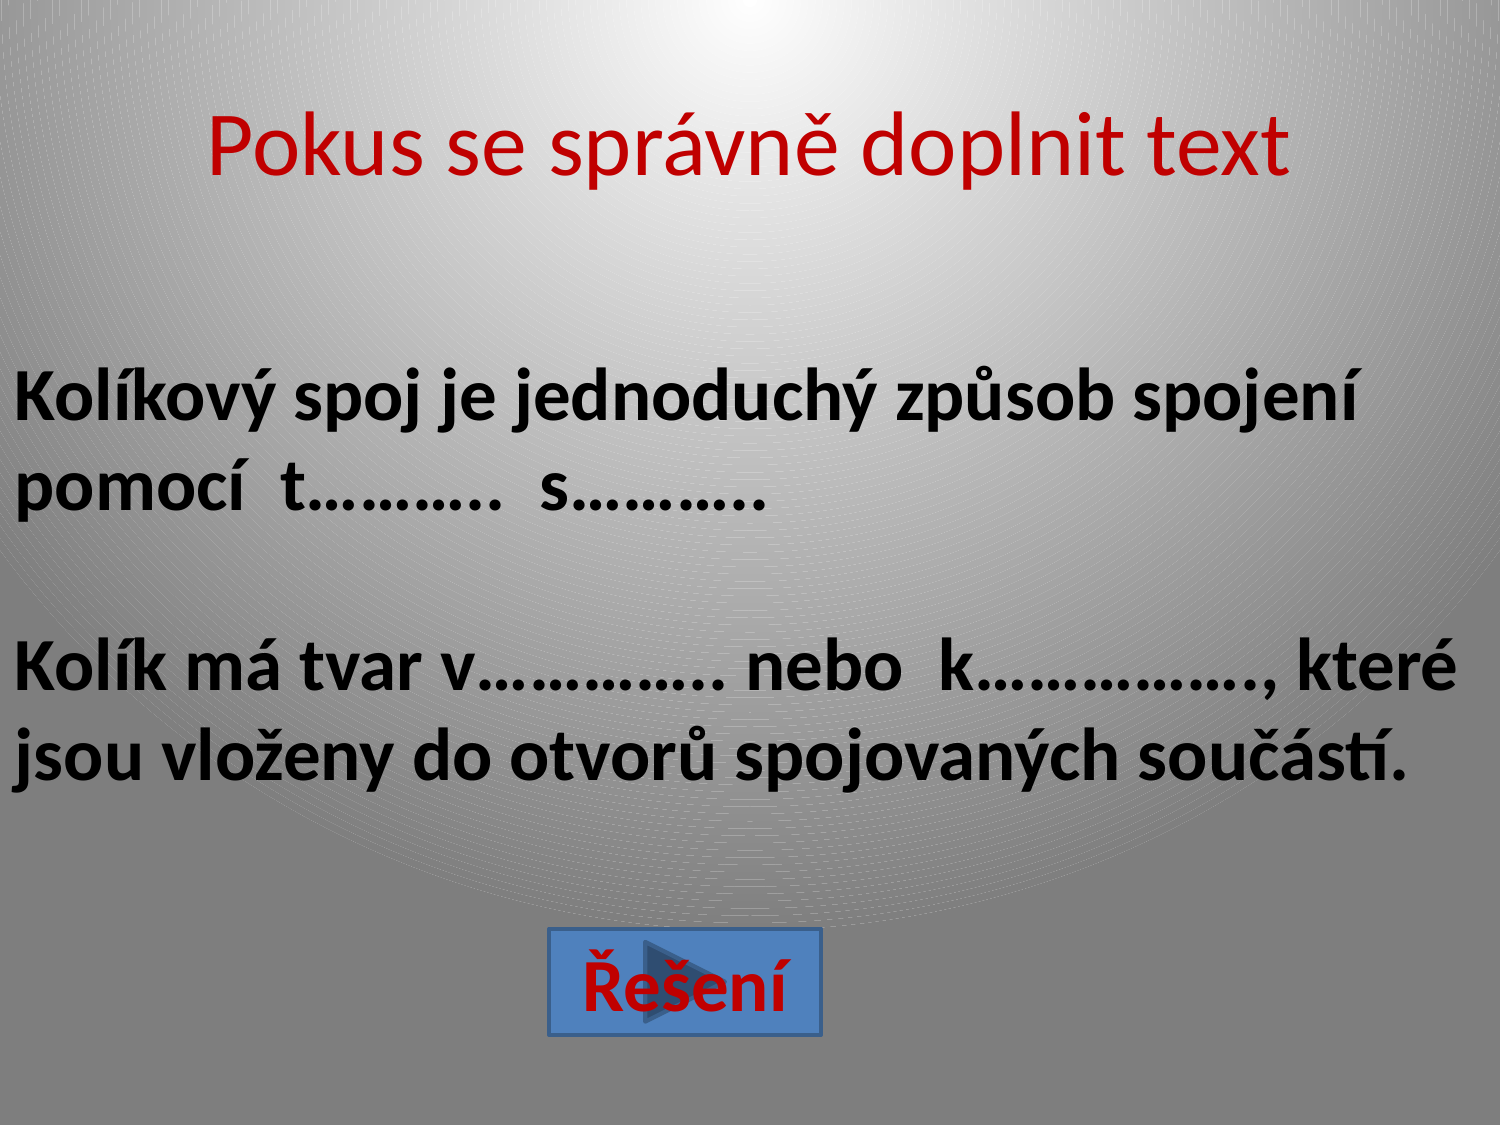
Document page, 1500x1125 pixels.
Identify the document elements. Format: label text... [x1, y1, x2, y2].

text_box Řešení [547, 927, 823, 1037]
title Pokus se správně doplnit text [75, 45, 1425, 233]
text_box Kolíkový spoj je jednoduchý způsob spojení pomocí t……….. s……….. Kolík má tvar v………….. nebo k……………., které jsou vloženy do otvorů spojovaných součástí. [0, 338, 1483, 983]
